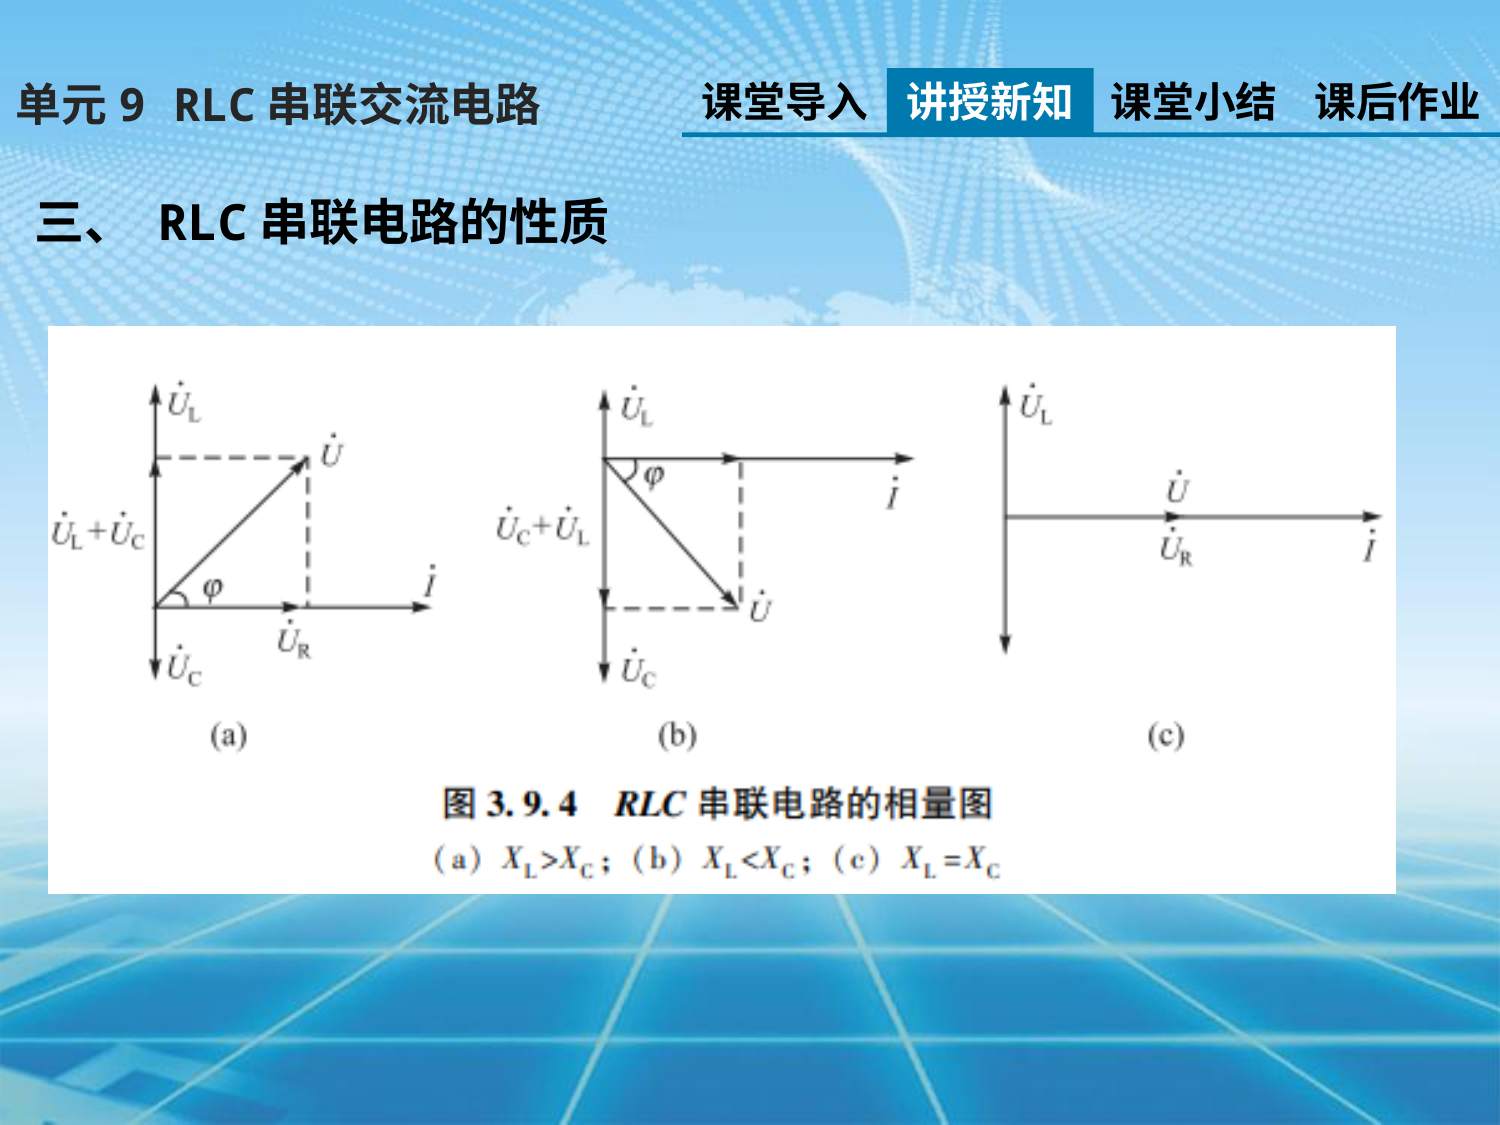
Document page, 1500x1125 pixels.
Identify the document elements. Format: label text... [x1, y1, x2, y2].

text_box 三、 RLC串联电路的性质 [19, 139, 1055, 249]
picture [0, 0, 1500, 1125]
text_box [1, 67, 1500, 139]
